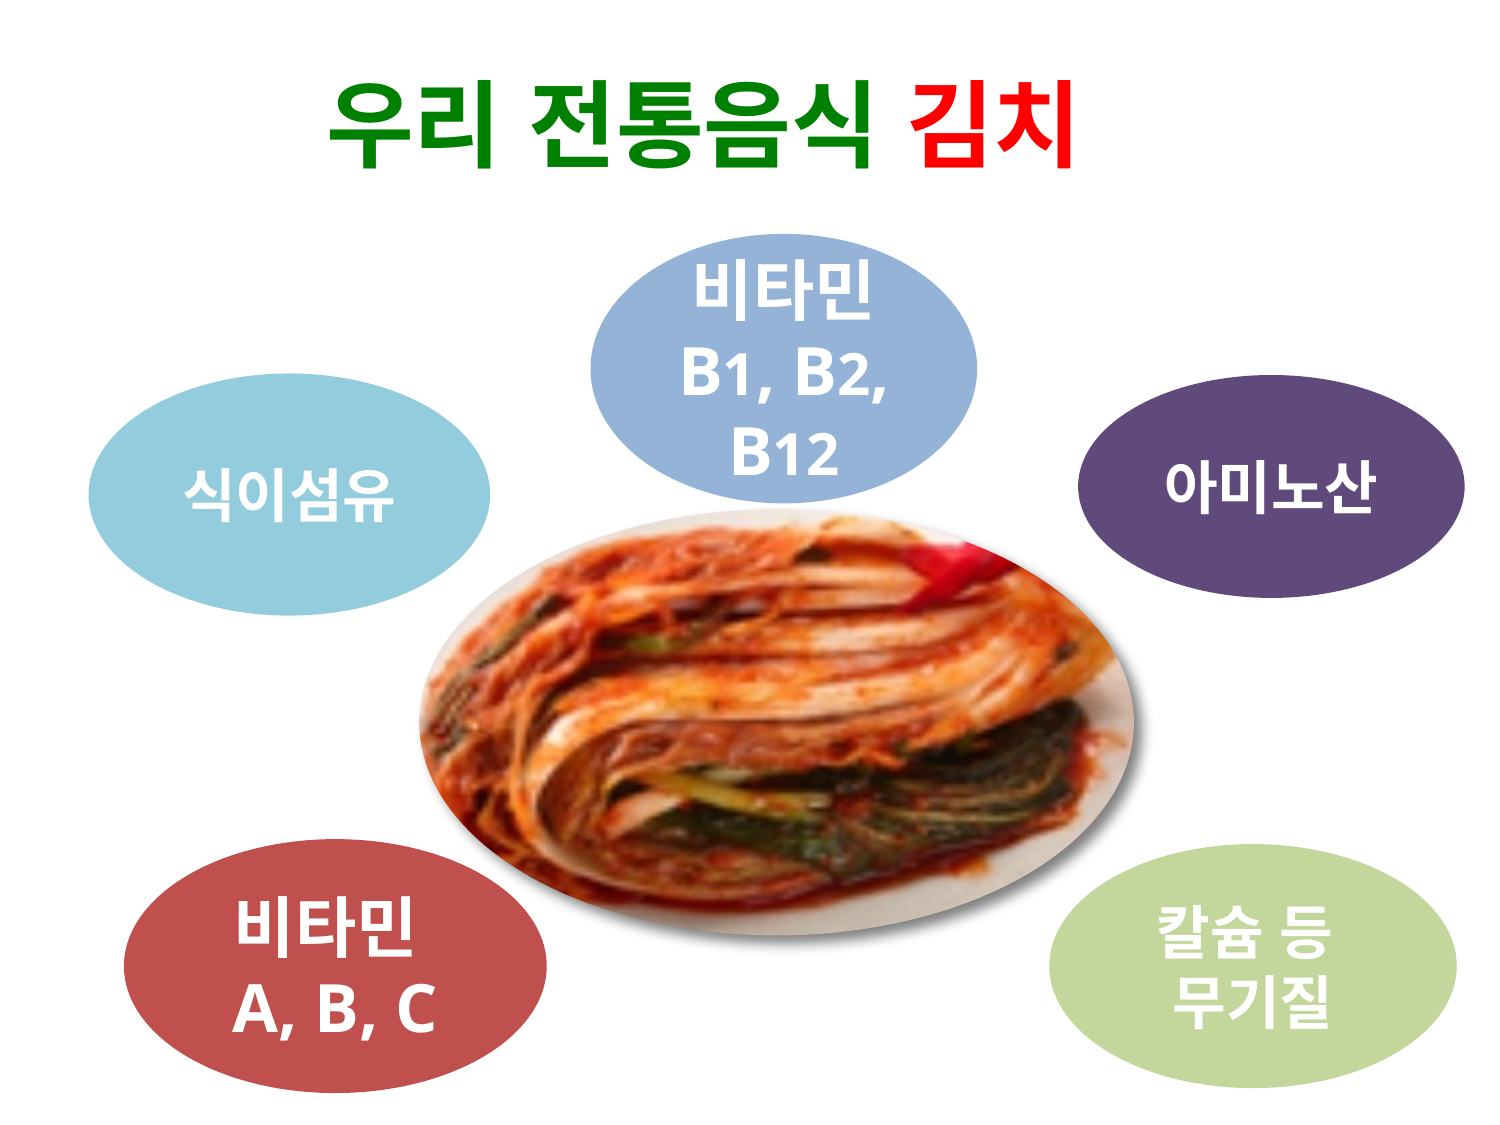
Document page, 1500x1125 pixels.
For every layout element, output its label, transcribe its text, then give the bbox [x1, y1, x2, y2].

picture [418, 509, 1135, 936]
text_box 아미노산 [1076, 372, 1467, 601]
text_box 비타민 A, B, C [121, 837, 549, 1096]
text_box 칼슘 등 무기질 [1047, 841, 1459, 1091]
title 우리 전통음식 김치 [143, 0, 1457, 188]
text_box 비타민 B1, B2, B12 [588, 231, 980, 506]
text_box 식이섬유 [86, 371, 493, 618]
